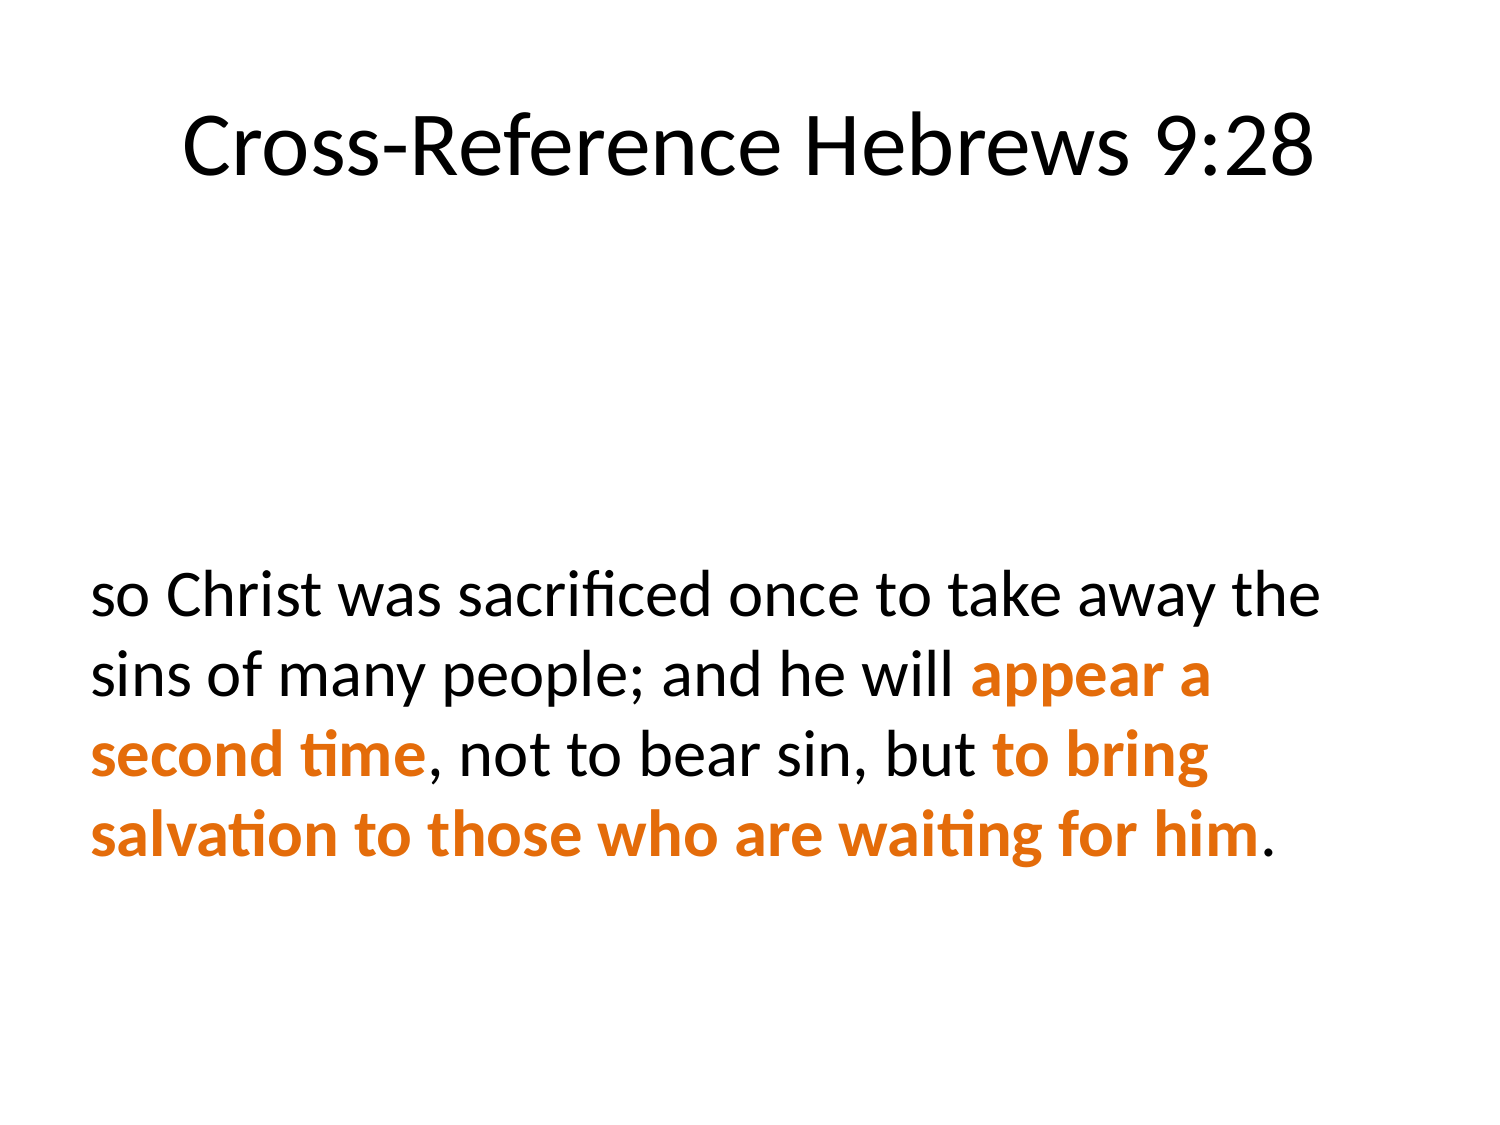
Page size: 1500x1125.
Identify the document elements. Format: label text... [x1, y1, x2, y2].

title Cross-Reference Hebrews 9:28 [75, 45, 1425, 233]
list so Christ was sacrificed once to take away the sins of many people; and he will appear a second time, not to bear sin, but to bring salvation to those who are waiting for him. [75, 262, 1425, 1005]
